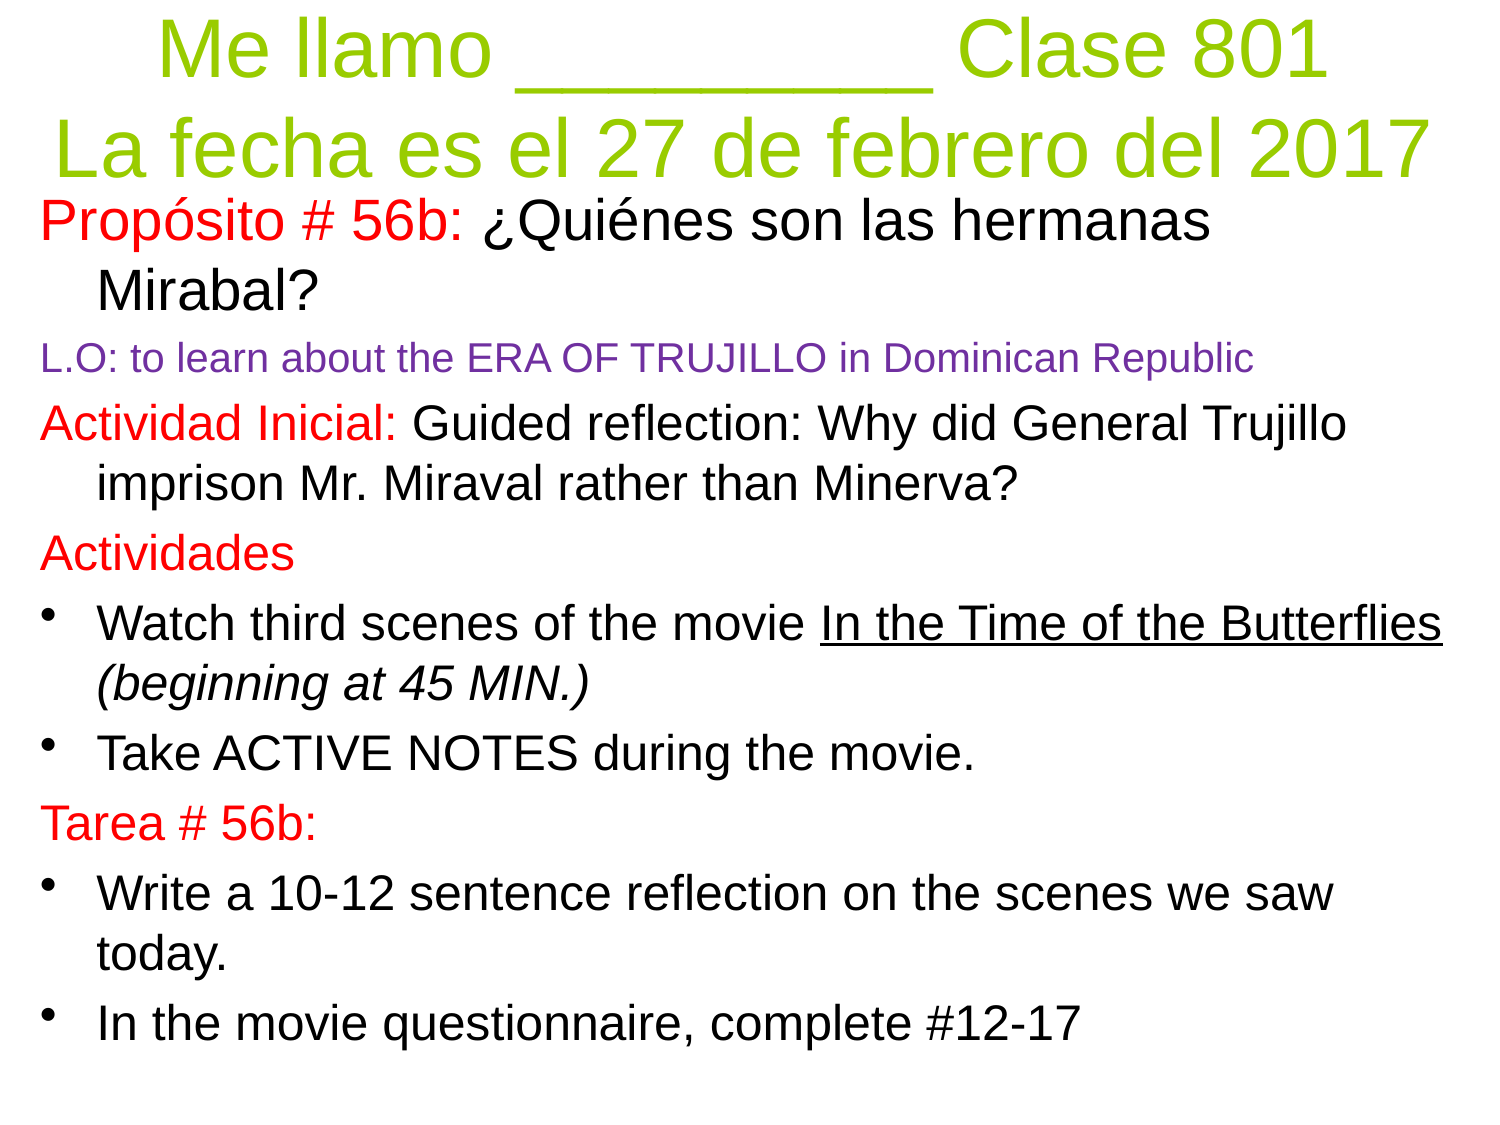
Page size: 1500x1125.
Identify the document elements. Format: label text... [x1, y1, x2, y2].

title Me llamo _________ Clase 801 La fecha es el 27 de febrero del 2017 [24, 0, 1463, 174]
text_box Propósito # 56b: ¿Quiénes son las hermanas Mirabal? L.O: to learn about the ERA OF TRUJILLO in Dominican Republic Actividad Inicial: Guided reflection: Why did General Trujillo imprison Mr. Miraval rather than Minerva? Actividades Watch third scenes of the movie In the Time of the Butterflies (beginning at 45 MIN.) Take ACTIVE NOTES during the movie. Tarea # 56b: Write a 10-12 sentence reflection on the scenes we saw today. In the movie questionnaire, complete #12-17 [24, 174, 1463, 1000]
